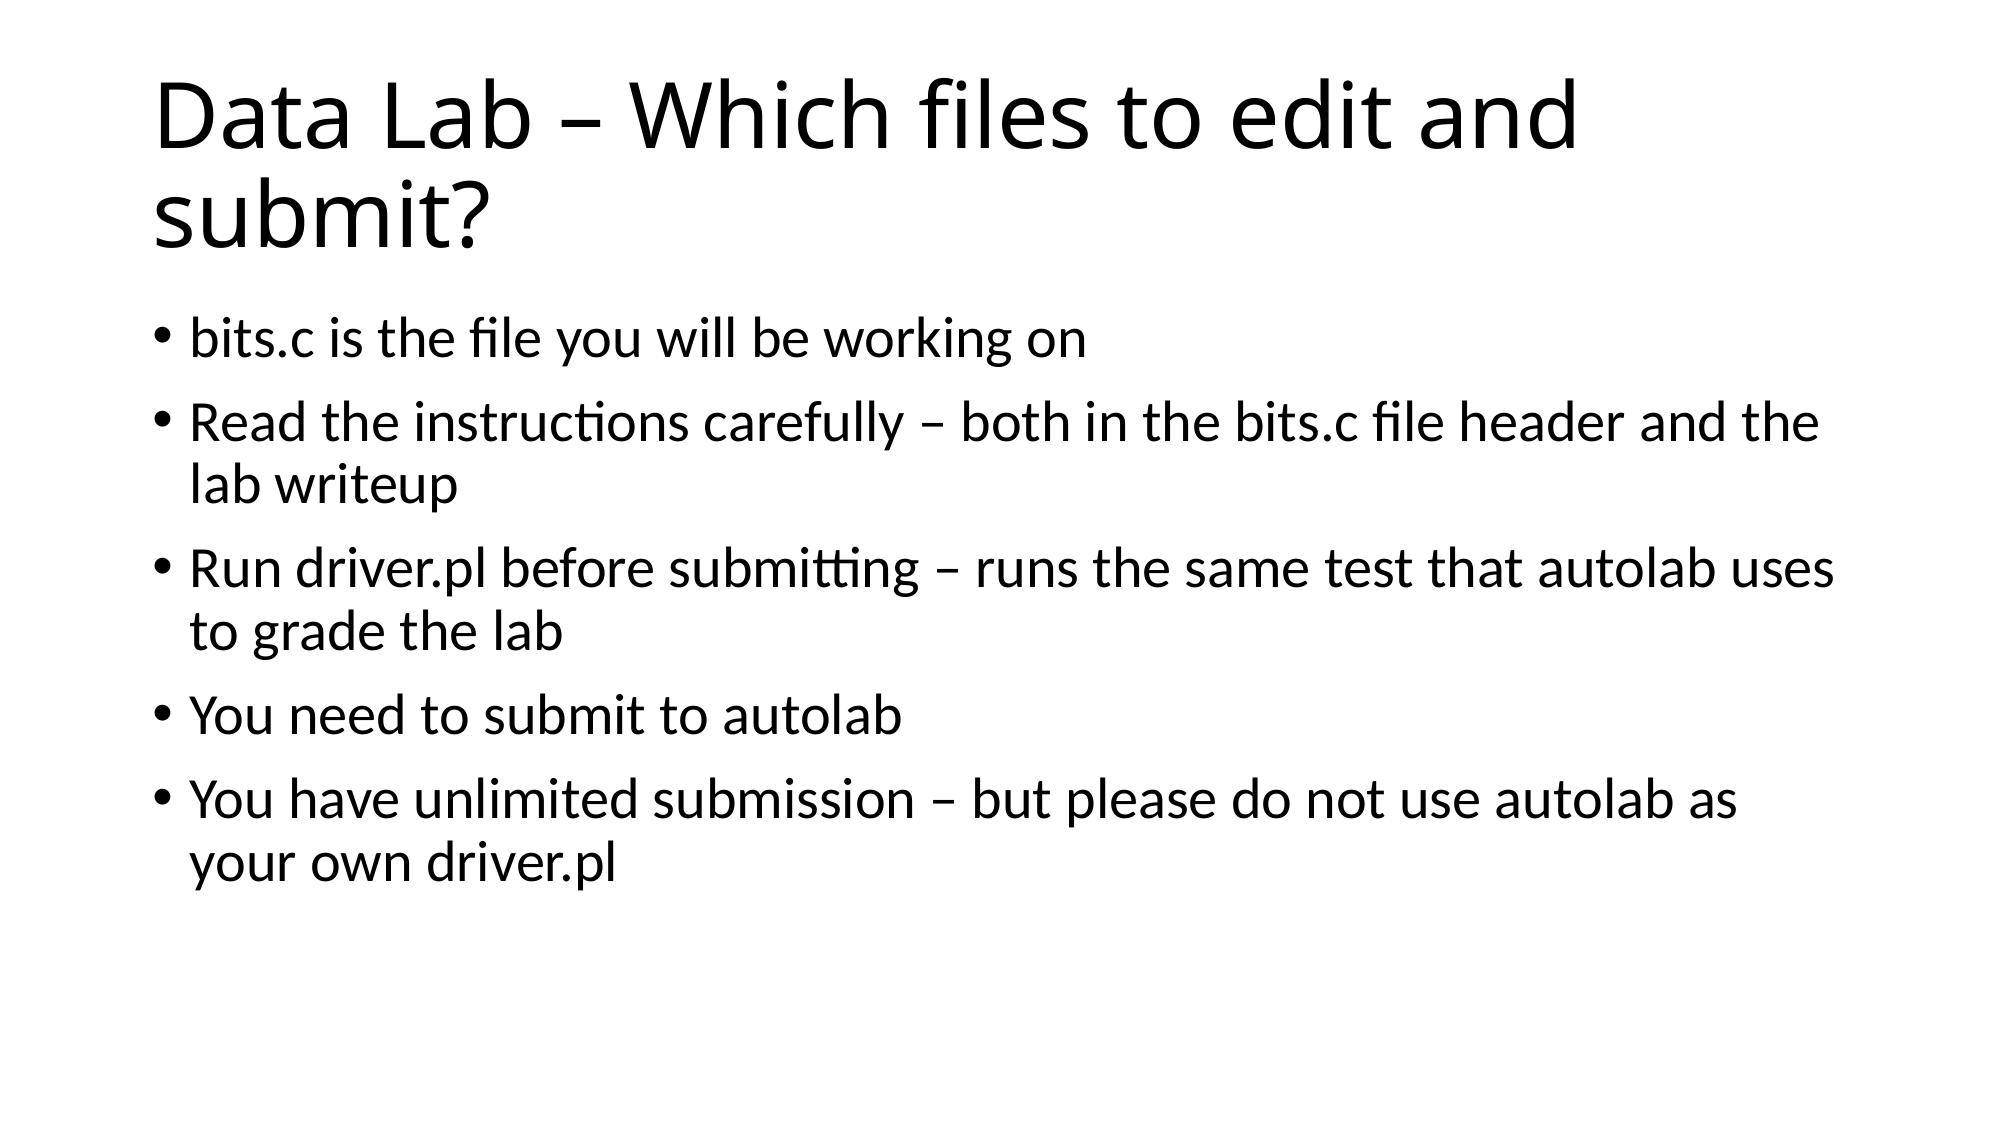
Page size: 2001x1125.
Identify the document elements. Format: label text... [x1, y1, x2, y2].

title Data Lab – Which files to edit and submit? [137, 59, 1863, 278]
list bits.c is the file you will be working on Read the instructions carefully – both in the bits.c file header and the lab writeup Run driver.pl before submitting – runs the same test that autolab uses to grade the lab You need to submit to autolab You have unlimited submission – but please do not use autolab as your own driver.pl [137, 299, 1863, 1014]
